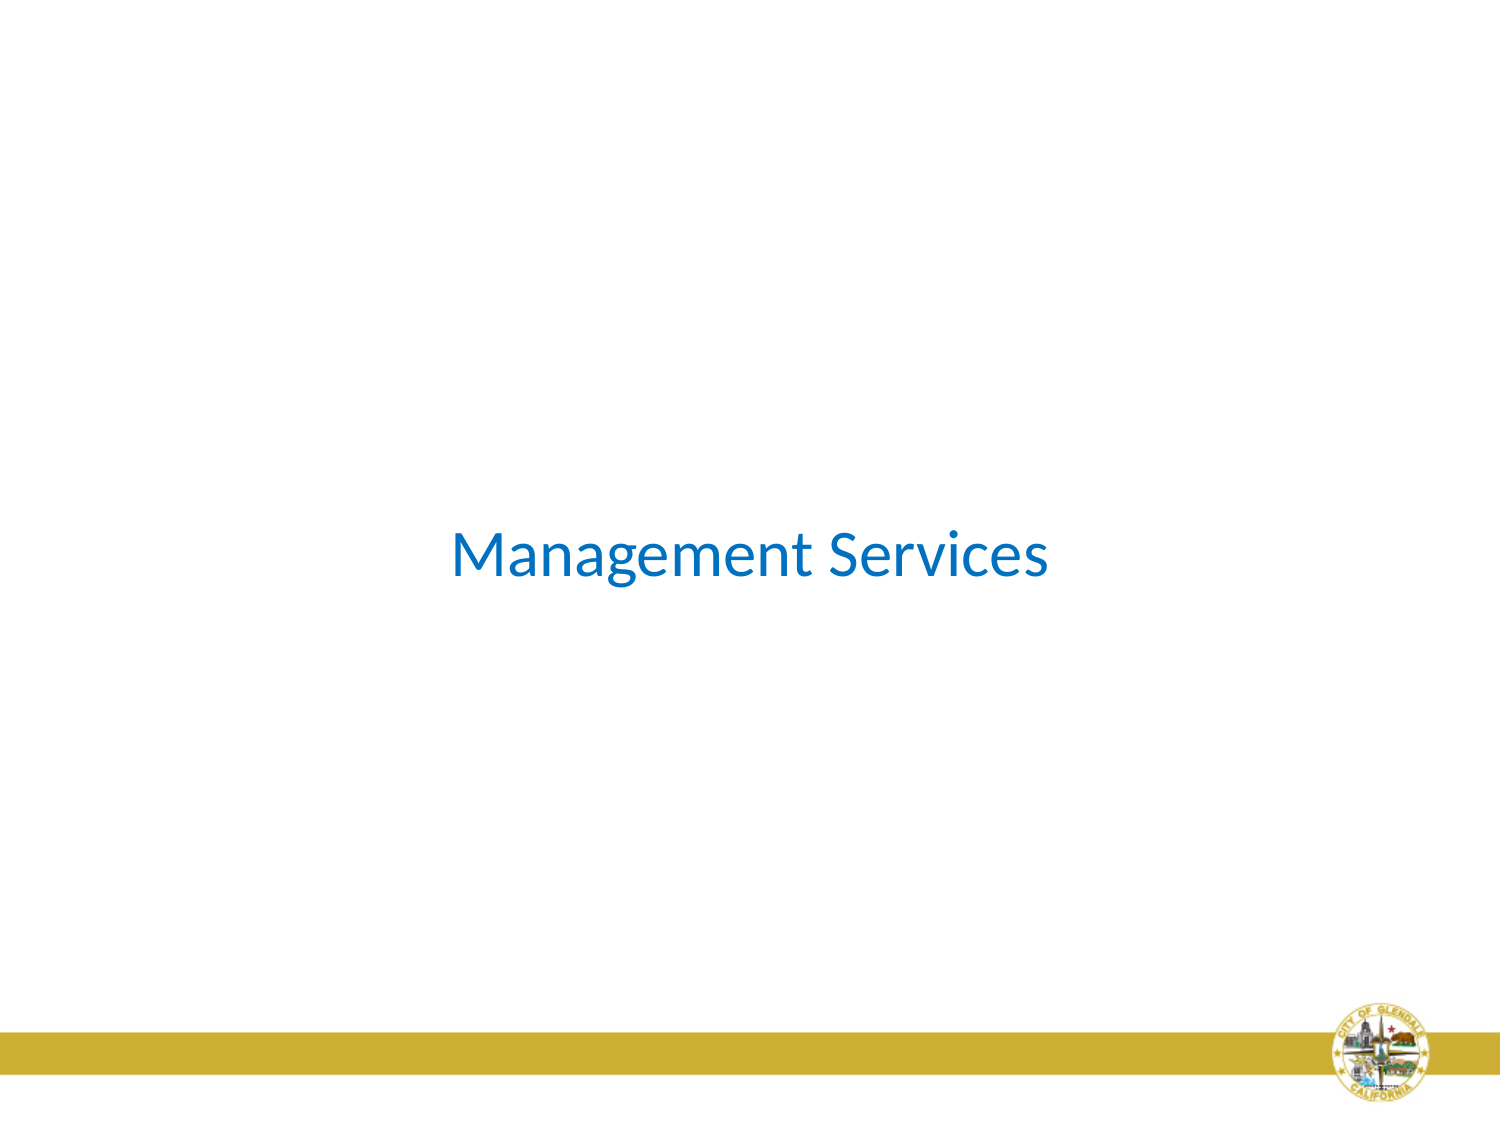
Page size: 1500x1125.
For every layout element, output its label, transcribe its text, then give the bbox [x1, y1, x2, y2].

picture [0, 0, 1500, 1125]
title Management Services [75, 450, 1425, 650]
